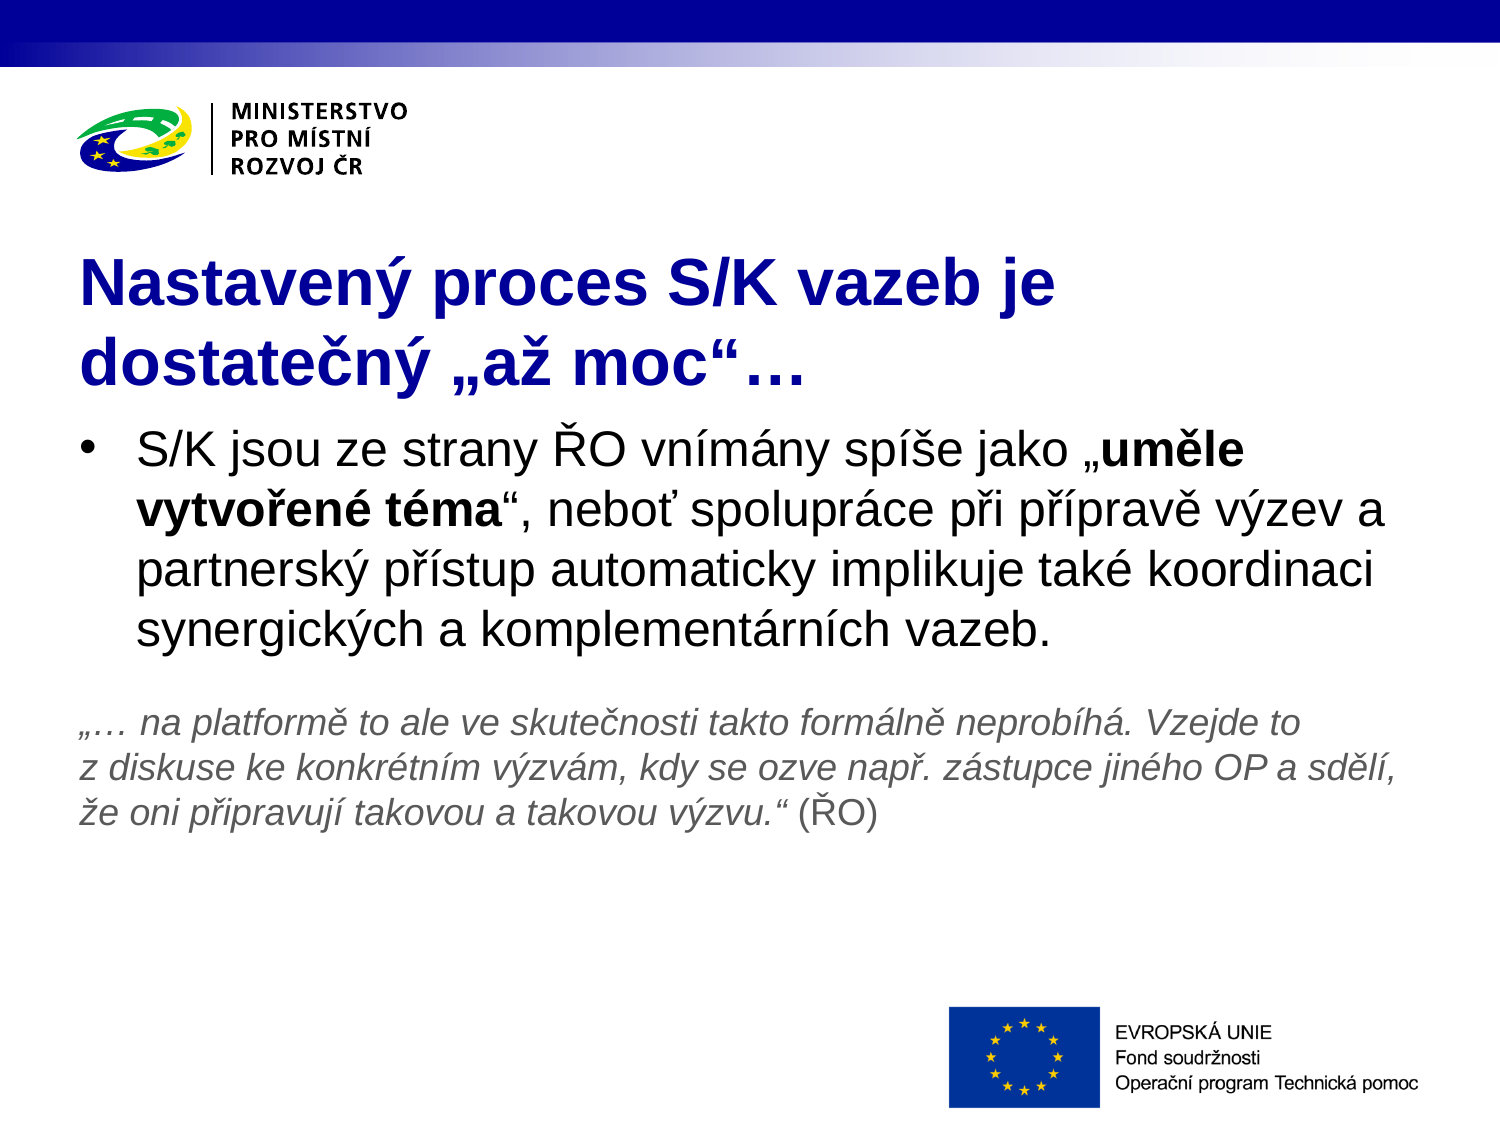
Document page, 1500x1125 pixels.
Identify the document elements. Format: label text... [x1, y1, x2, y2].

list S/K jsou ze strany ŘO vnímány spíše jako „uměle vytvořené téma“, neboť spolupráce při přípravě výzev a partnerský přístup automaticky implikuje také koordinaci synergických a komplementárních vazeb. „… na platformě to ale ve skutečnosti takto formálně neprobíhá. Vzejde to z diskuse ke konkrétním výzvám, kdy se ozve např. zástupce jiného OP a sdělí, že oni připravují takovou a takovou výzvu.“ (ŘO) [64, 408, 1425, 988]
picture [915, 973, 1452, 1125]
title Nastavený proces S/K vazeb je dostatečný „až moc“… [64, 231, 1425, 315]
